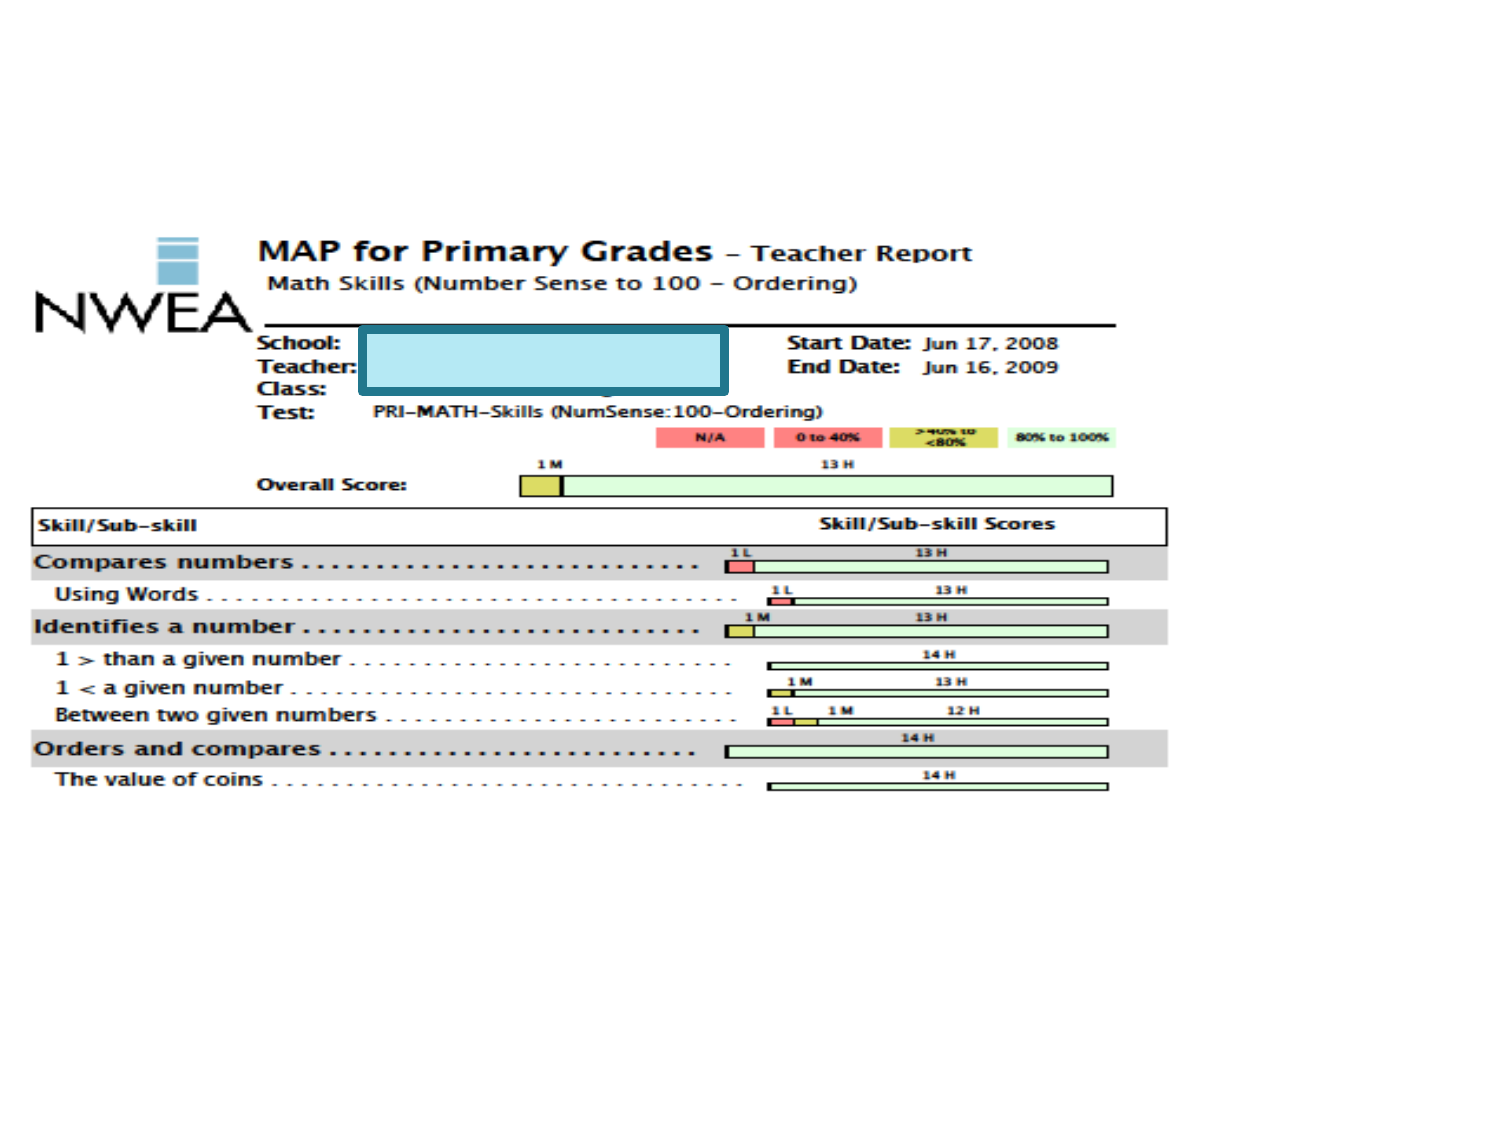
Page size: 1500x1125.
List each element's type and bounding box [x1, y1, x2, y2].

text_box [0, 112, 1336, 1125]
